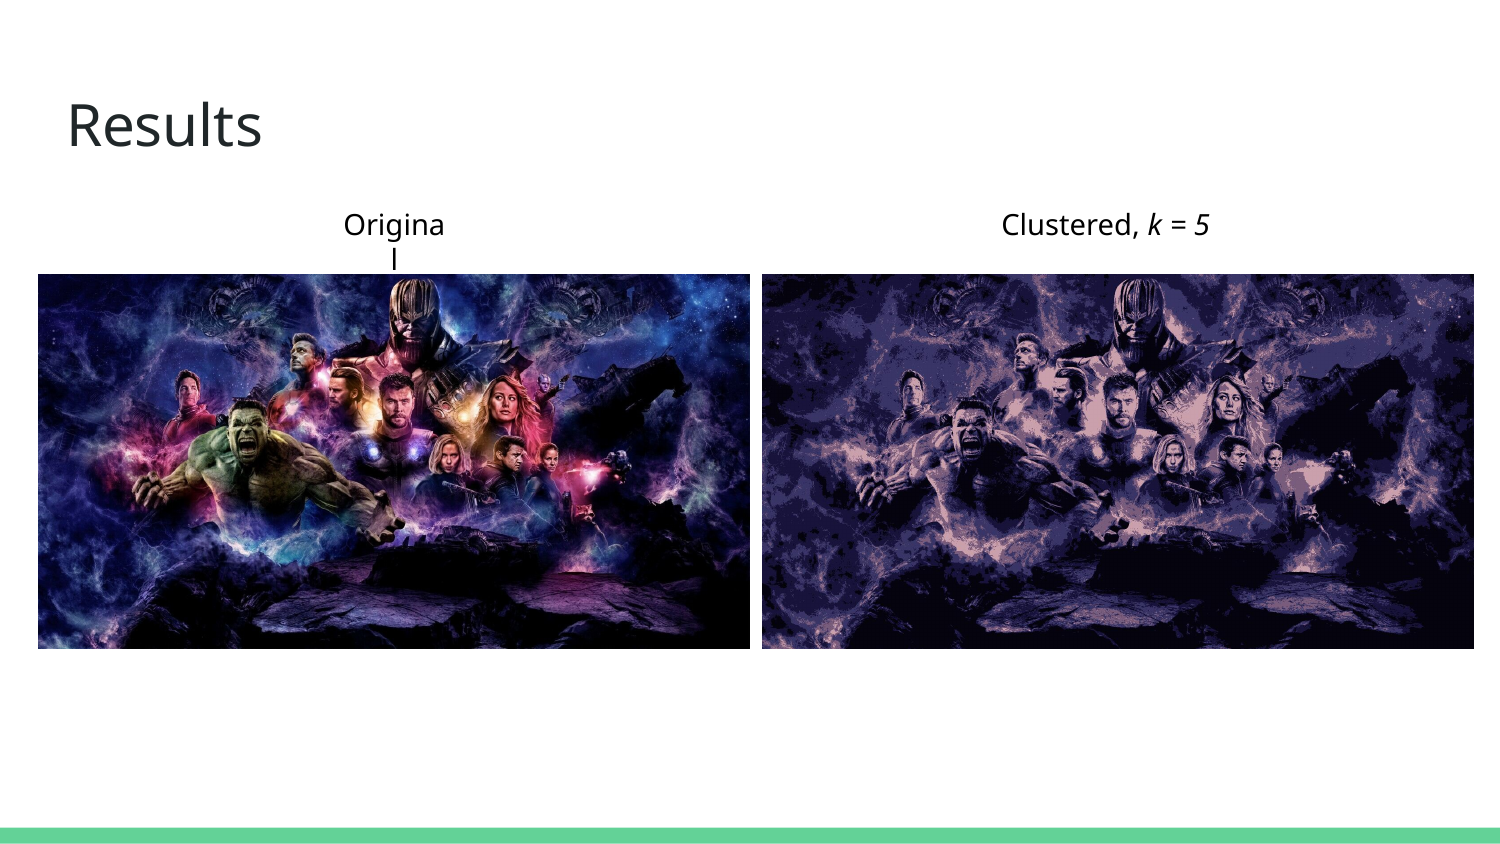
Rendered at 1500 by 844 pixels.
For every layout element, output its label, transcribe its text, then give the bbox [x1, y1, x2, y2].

text_box Clustered, k = 5 [976, 191, 1235, 256]
title Results [51, 72, 1449, 167]
text_box Original [327, 191, 461, 256]
picture [38, 274, 751, 649]
picture [762, 274, 1474, 649]
